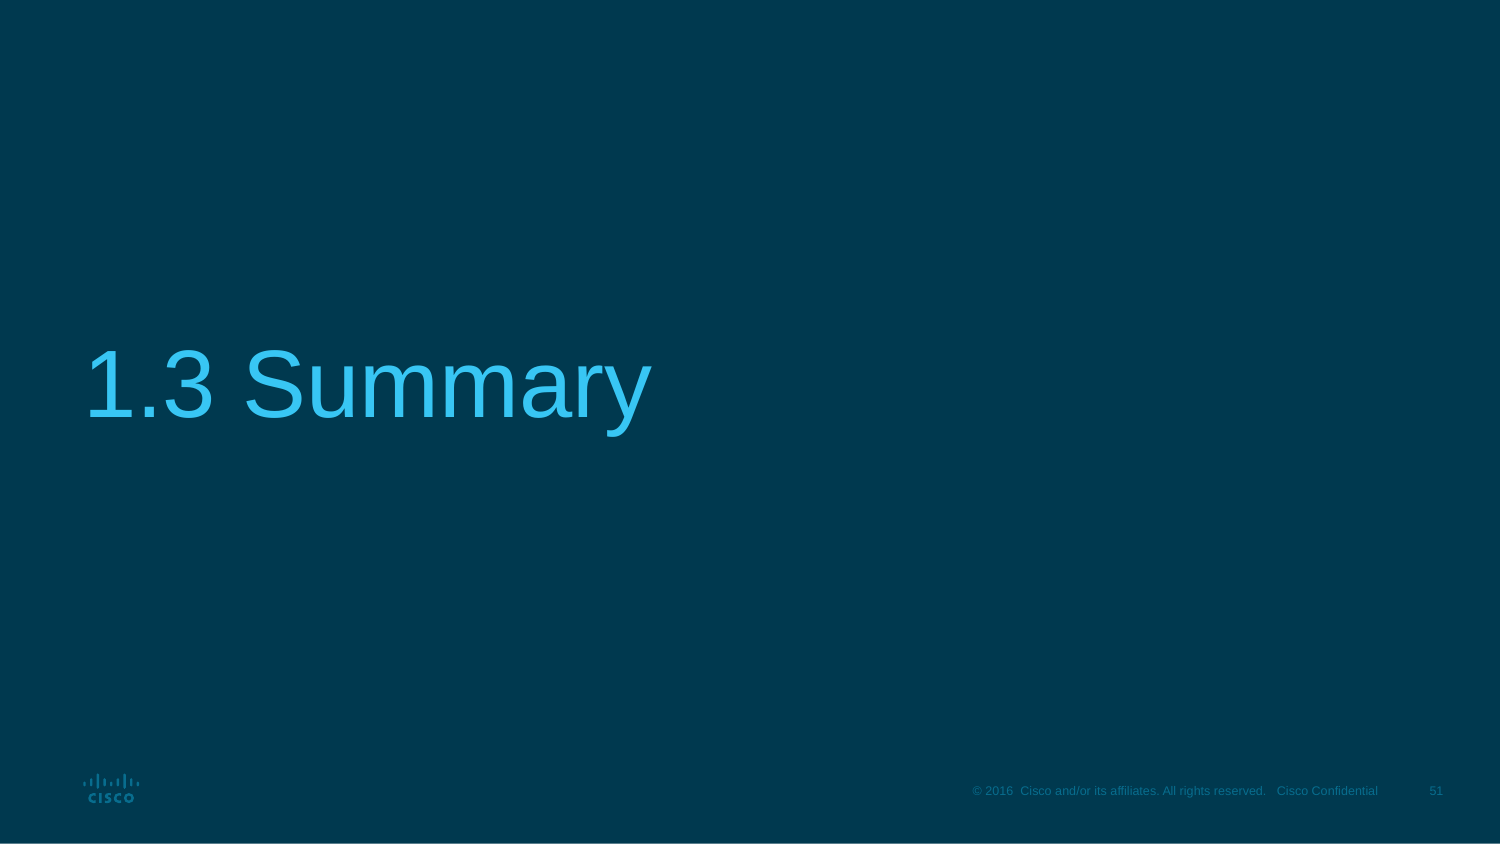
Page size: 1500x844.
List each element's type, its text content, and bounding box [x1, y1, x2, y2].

title 1.3 Summary [68, 150, 1315, 446]
